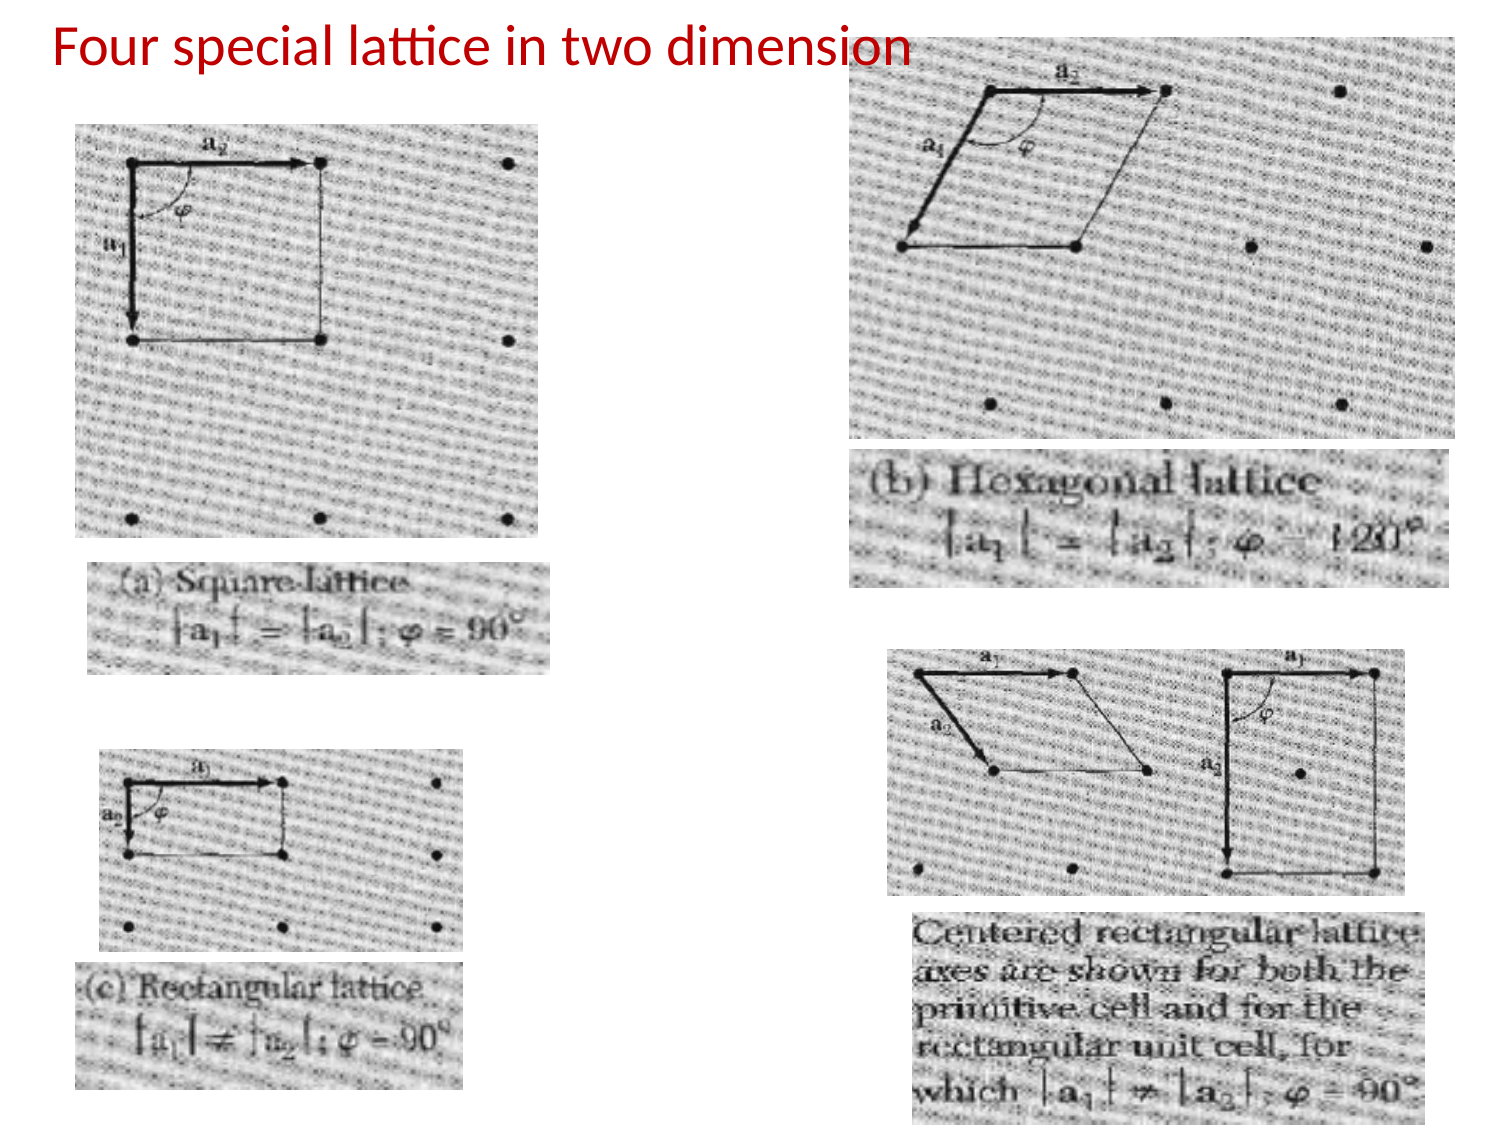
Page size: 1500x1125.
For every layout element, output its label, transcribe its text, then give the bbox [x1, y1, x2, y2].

picture [74, 124, 538, 538]
picture [912, 912, 1426, 1125]
picture [849, 449, 1450, 588]
picture [849, 37, 1456, 440]
picture [74, 962, 463, 1090]
picture [99, 749, 463, 952]
picture [887, 649, 1405, 896]
picture [87, 562, 551, 676]
text_box Four special lattice in two dimension [37, 0, 963, 85]
